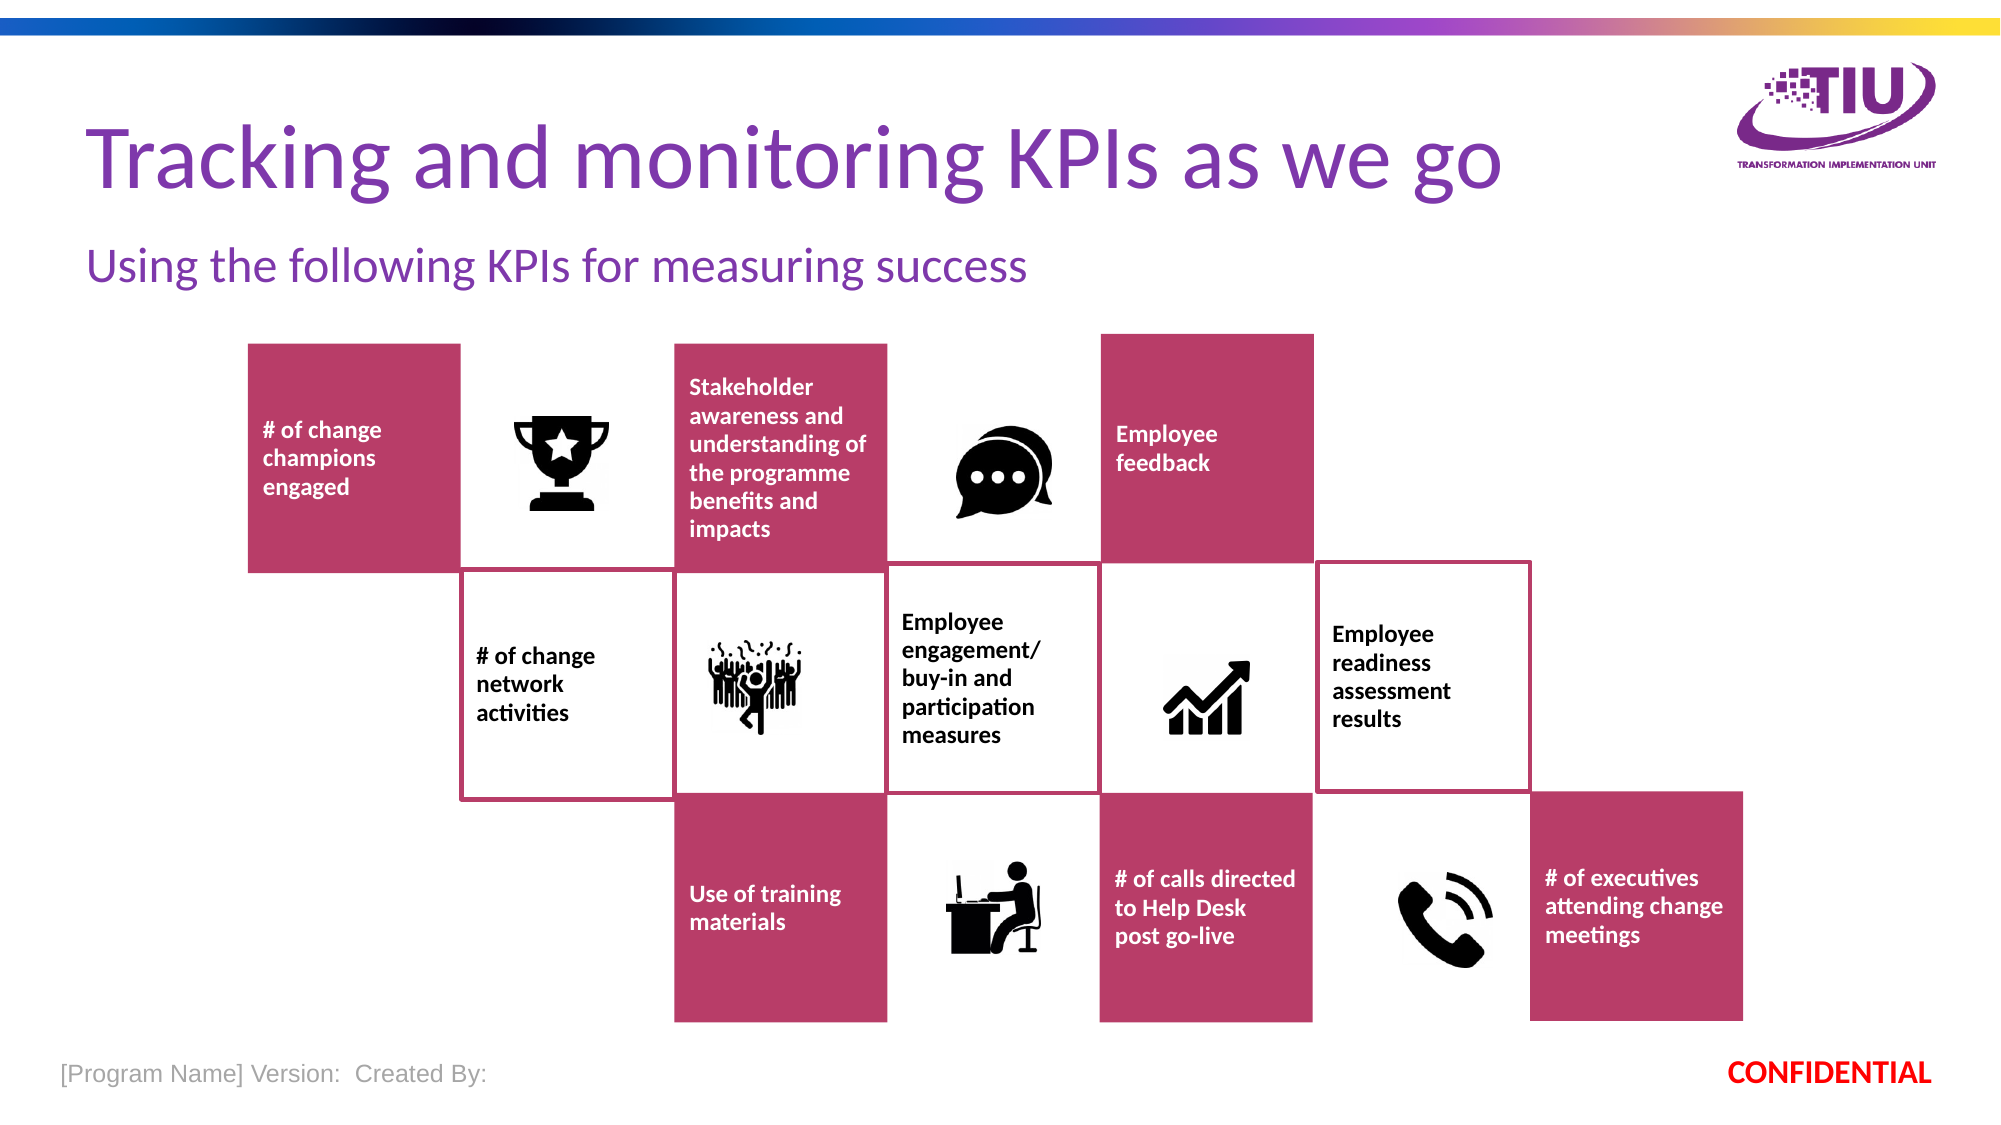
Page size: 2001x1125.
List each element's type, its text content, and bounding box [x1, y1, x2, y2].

text_box Using the following KPIs for measuring success [71, 225, 1948, 300]
picture [0, 0, 2001, 1125]
text_box CONFIDENTIAL [1563, 1042, 1948, 1098]
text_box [247, 333, 1744, 1023]
text_box [Program Name] Version: Created By: [0, 1042, 549, 1103]
text_box Tracking and monitoring KPIs as we go [71, 89, 1690, 215]
